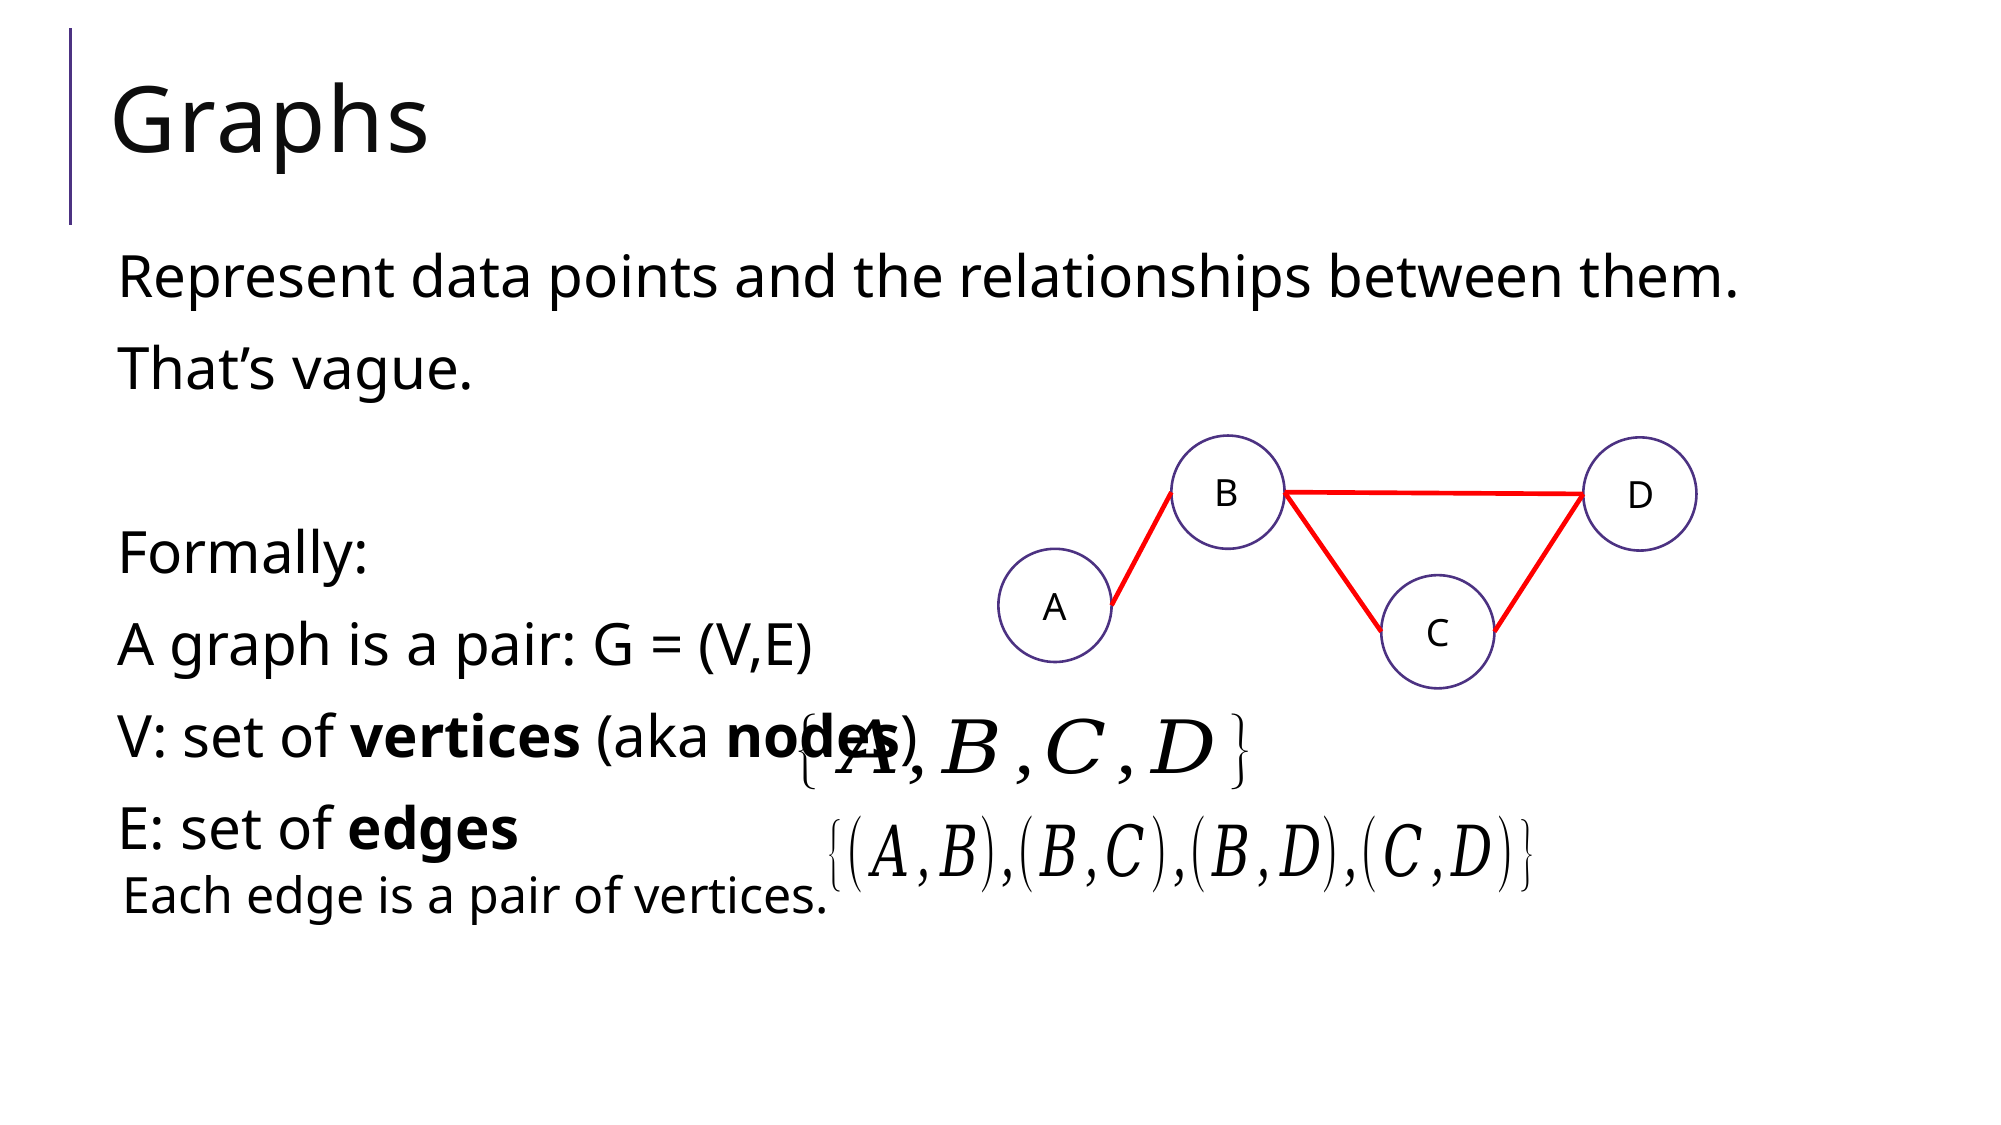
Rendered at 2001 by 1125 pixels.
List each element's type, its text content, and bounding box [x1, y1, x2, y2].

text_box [1583, 437, 1697, 551]
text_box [1111, 491, 1172, 606]
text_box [998, 548, 1112, 663]
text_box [1284, 491, 1584, 495]
title Graphs [94, 43, 1930, 210]
list Represent data points and the relationships between them. That’s vague. Formally: A graph is a pair: G = (V,E) V: set of vertices (aka nodes) E: set of edges Each edge is a pair of vertices. [94, 240, 1930, 1035]
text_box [1284, 502, 1382, 632]
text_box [1494, 501, 1584, 632]
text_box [1171, 435, 1285, 550]
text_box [1380, 574, 1495, 689]
